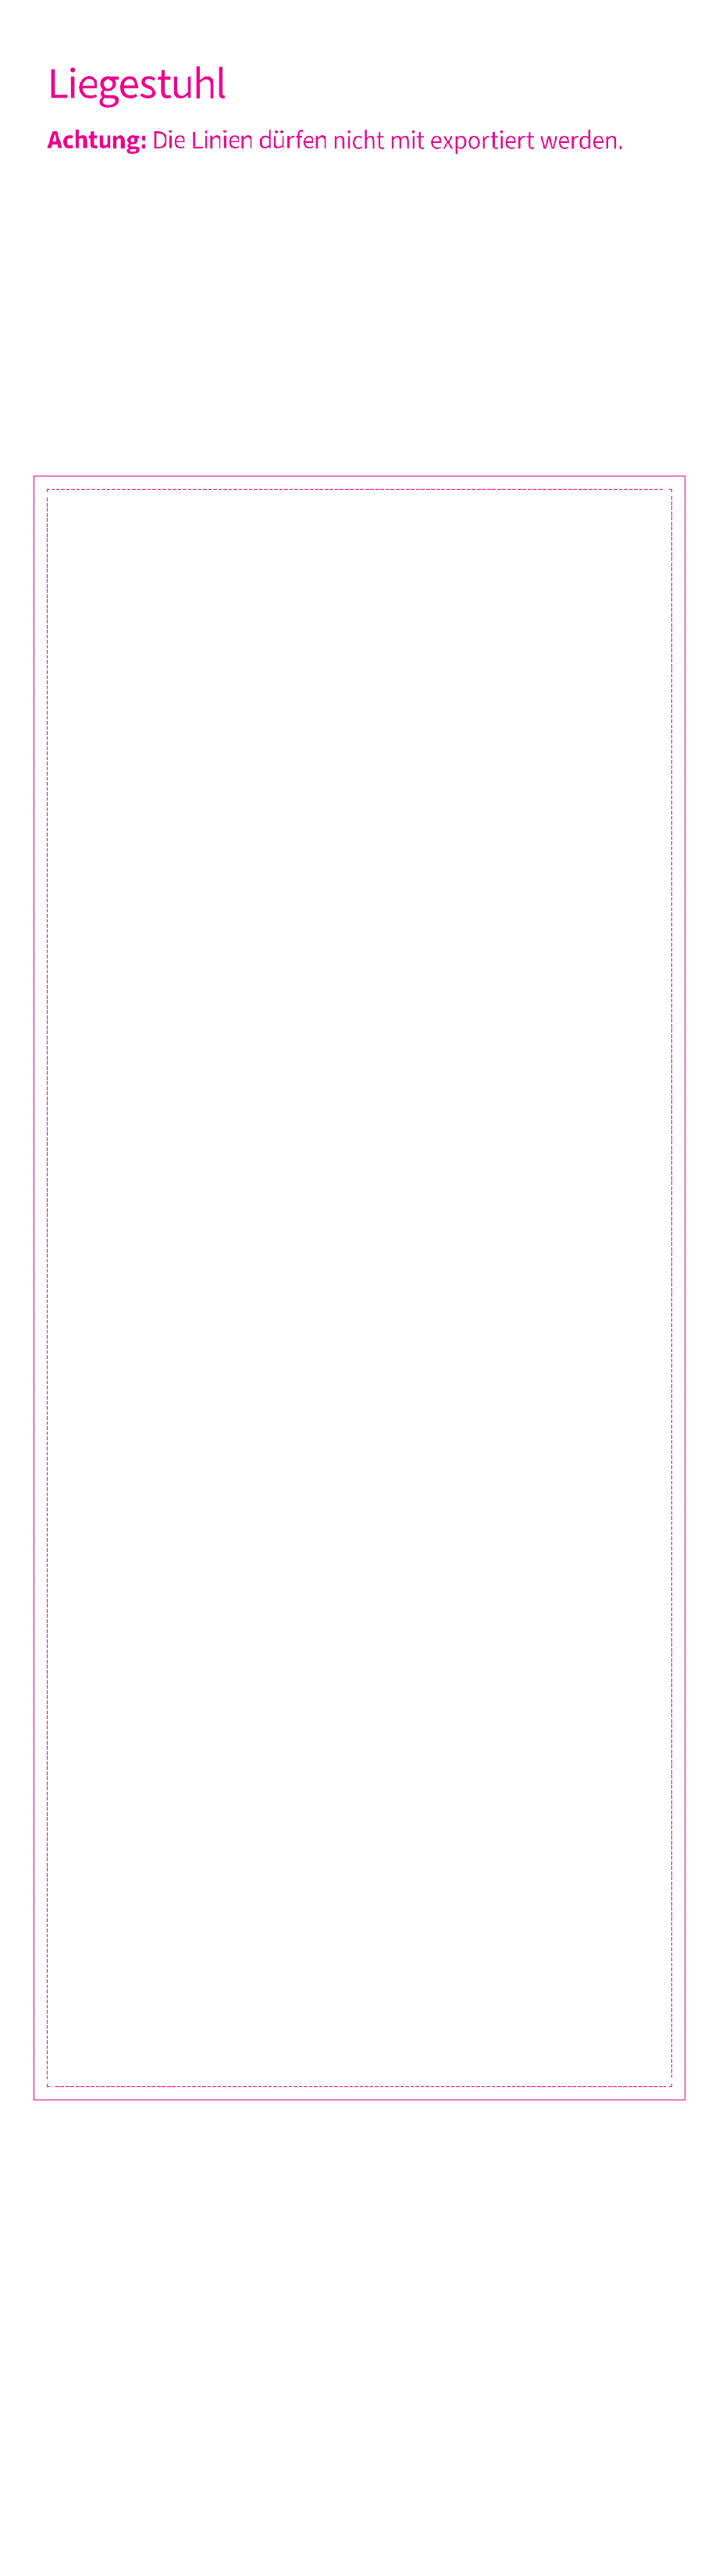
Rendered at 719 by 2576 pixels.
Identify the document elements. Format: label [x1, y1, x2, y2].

picture [223, 130, 240, 148]
text_box [334, 130, 622, 154]
picture [154, 131, 167, 148]
picture [169, 130, 185, 148]
picture [193, 130, 208, 148]
text_box [273, 129, 326, 149]
picture [173, 77, 191, 98]
text_box [33, 476, 686, 2100]
picture [112, 135, 146, 154]
text_box [241, 135, 252, 148]
picture [210, 135, 221, 148]
picture [79, 76, 98, 98]
picture [47, 130, 111, 148]
text_box [259, 130, 271, 148]
picture [196, 66, 214, 98]
